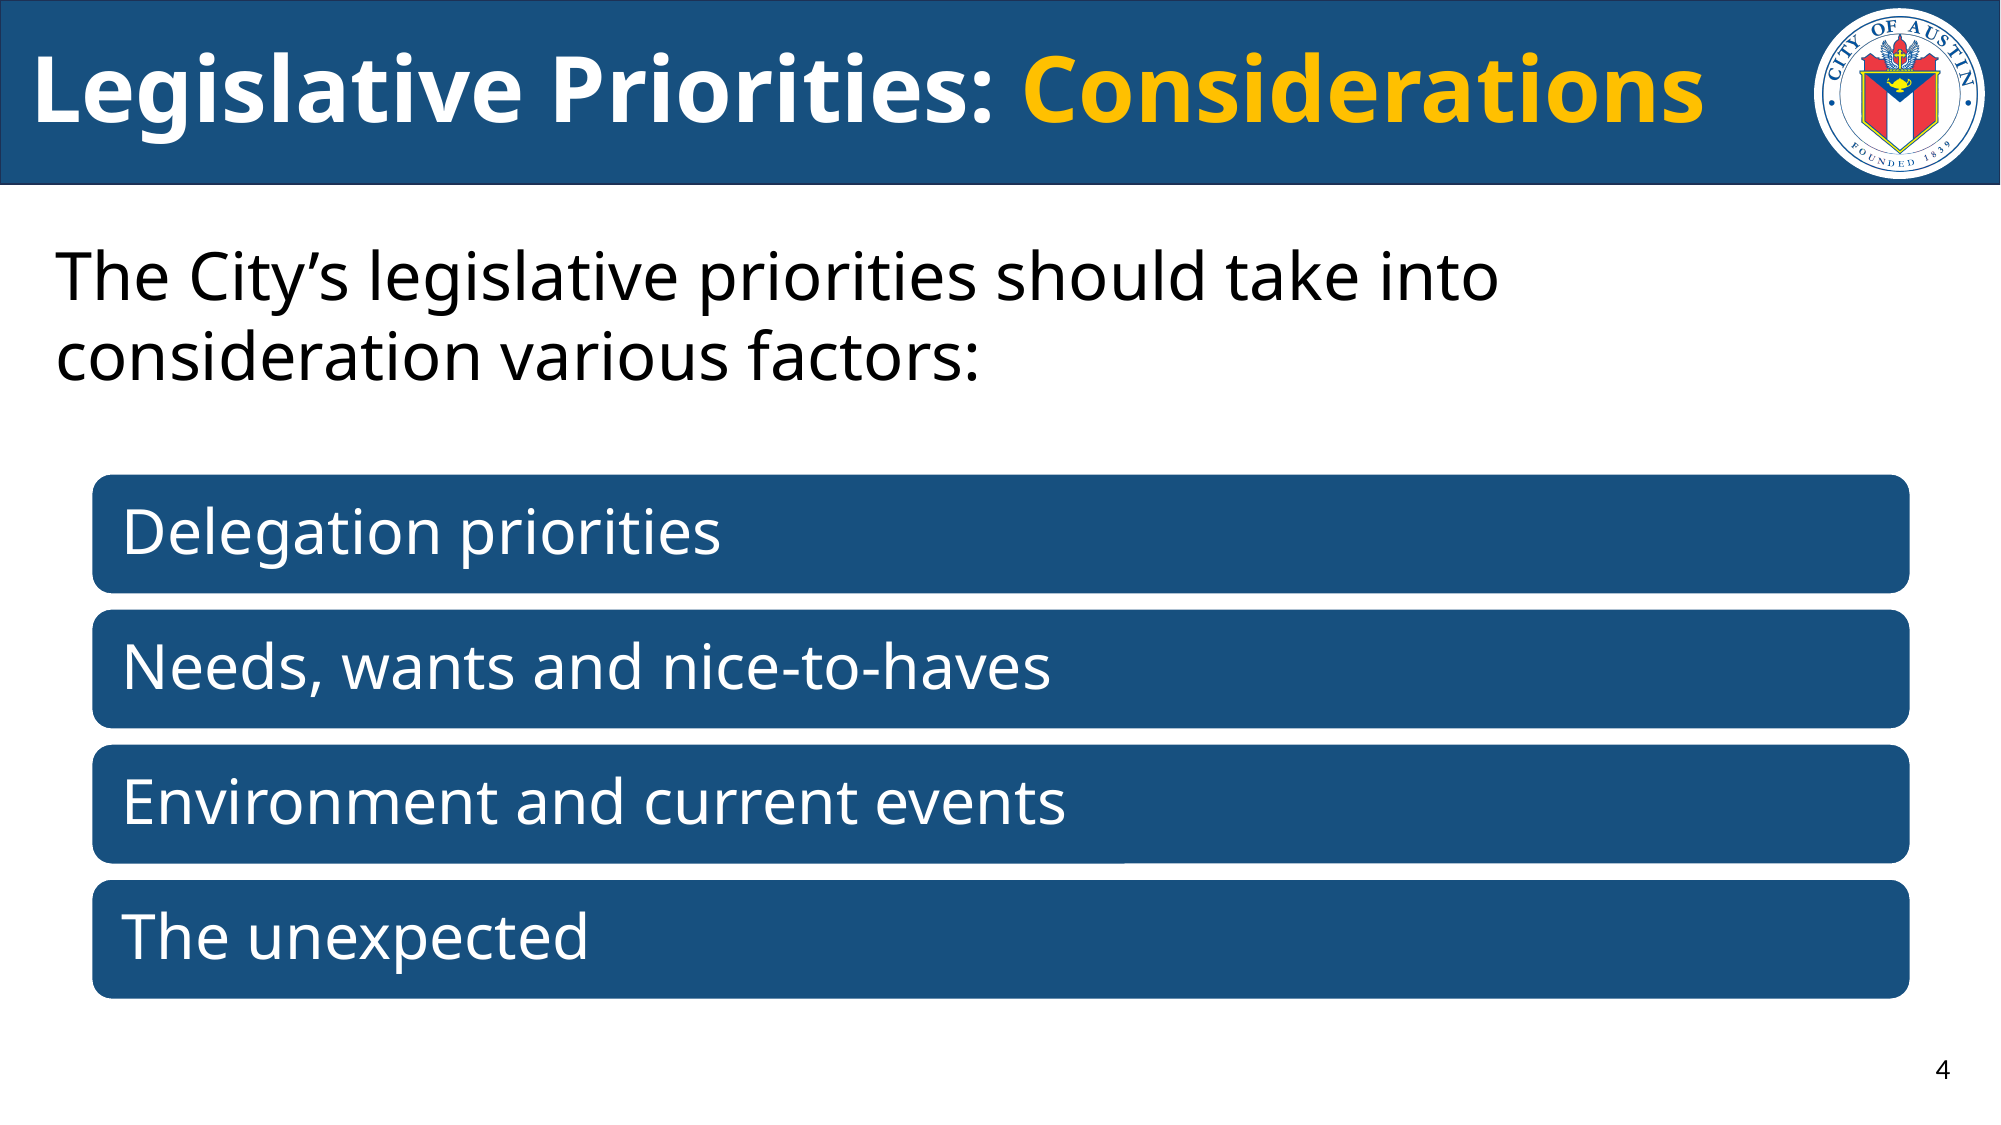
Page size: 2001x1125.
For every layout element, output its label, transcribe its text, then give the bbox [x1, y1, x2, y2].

picture [1822, 16, 1978, 172]
slide_number 3 [1515, 1042, 1966, 1103]
title Legislative Priorities: Considerations [15, 8, 1741, 178]
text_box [91, 469, 1911, 1004]
text_box The City’s legislative priorities should take into consideration various factors: [40, 226, 1893, 401]
